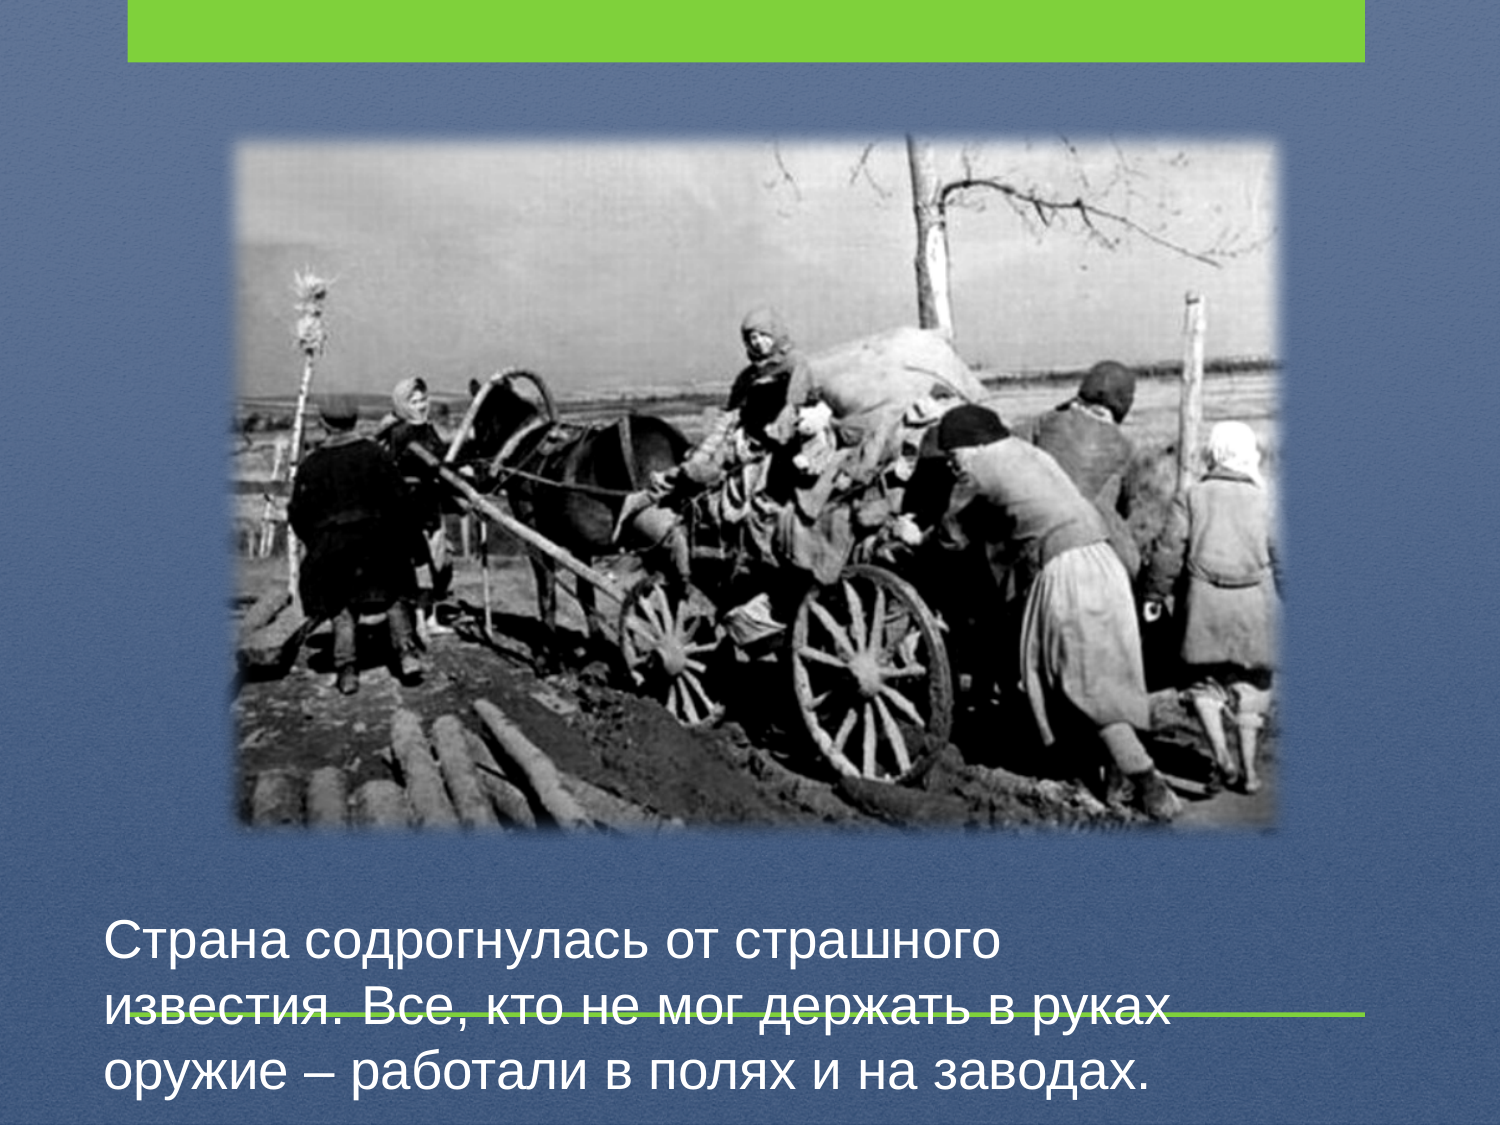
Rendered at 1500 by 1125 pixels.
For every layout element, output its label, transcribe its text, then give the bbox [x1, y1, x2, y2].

title Страна содрогнулась от страшного известия. Все, кто не мог держать в руках оружие – работали в полях и на заводах. [88, 846, 1201, 1109]
picture [219, 126, 1295, 843]
